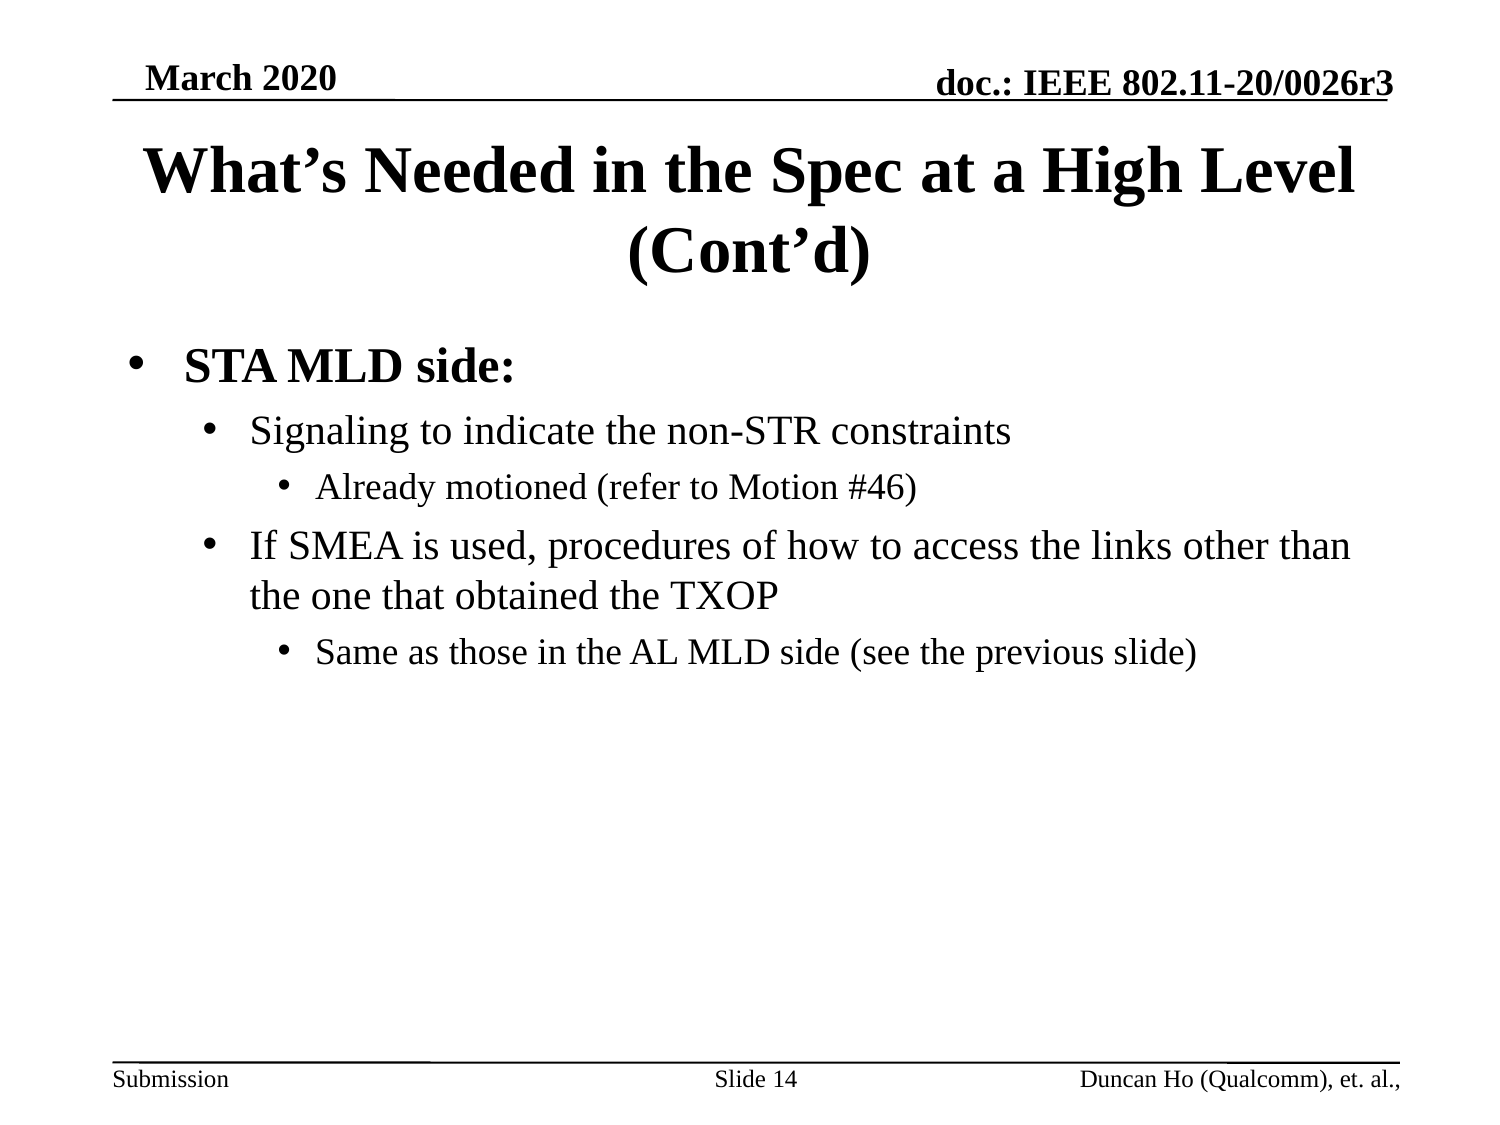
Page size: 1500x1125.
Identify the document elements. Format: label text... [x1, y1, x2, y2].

footer Duncan Ho (Qualcomm), et. al., [878, 1061, 1402, 1093]
list STA MLD side: Signaling to indicate the non-STR constraints Already motioned (refer to Motion #46) If SMEA is used, procedures of how to access the links other than the one that obtained the TXOP Same as those in the AL MLD side (see the previous slide) [112, 324, 1388, 1000]
title What’s Needed in the Spec at a High Level (Cont’d) [112, 137, 1388, 276]
slide_number Slide 14 [712, 1061, 800, 1123]
